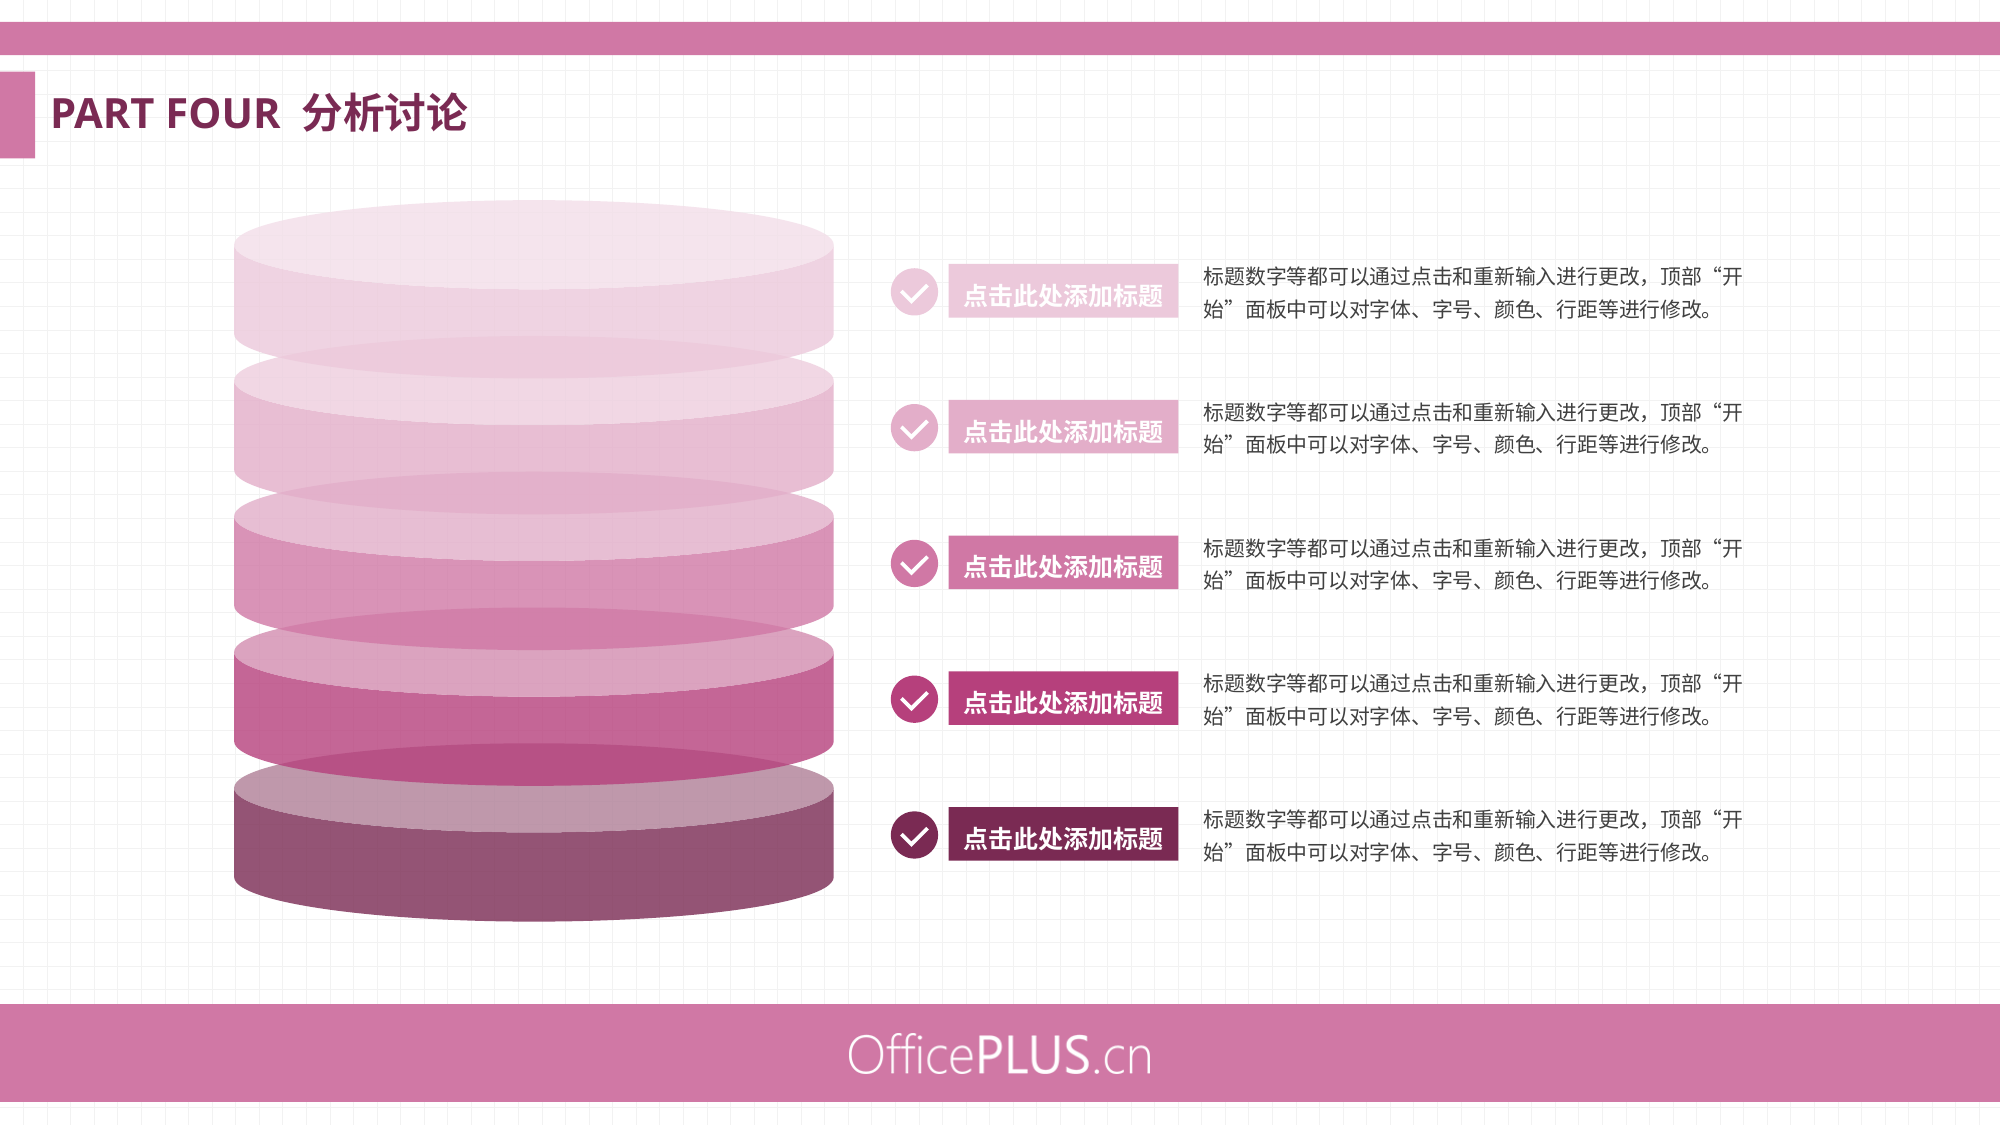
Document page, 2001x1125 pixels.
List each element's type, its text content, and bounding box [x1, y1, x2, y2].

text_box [890, 539, 939, 588]
text_box 标题数字等都可以通过点击和重新输入进行更改，顶部“开始”面板中可以对字体、字号、颜色、行距等进行修改。 [1188, 248, 1766, 329]
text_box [890, 404, 939, 452]
text_box [233, 765, 835, 923]
text_box [233, 199, 835, 380]
text_box 标题数字等都可以通过点击和重新输入进行更改，顶部“开始”面板中可以对字体、字号、颜色、行距等进行修改。 [1188, 520, 1766, 601]
text_box 点击此处添加标题 [948, 263, 1179, 318]
text_box 点击此处添加标题 [948, 399, 1179, 454]
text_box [890, 675, 939, 723]
text_box 点击此处添加标题 [948, 807, 1179, 861]
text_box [890, 811, 939, 859]
text_box 标题数字等都可以通过点击和重新输入进行更改，顶部“开始”面板中可以对字体、字号、颜色、行距等进行修改。 [1188, 656, 1766, 736]
text_box [233, 493, 835, 652]
text_box [233, 357, 835, 516]
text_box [890, 268, 939, 316]
text_box [233, 629, 835, 787]
picture [849, 1033, 1150, 1074]
text_box 标题数字等都可以通过点击和重新输入进行更改，顶部“开始”面板中可以对字体、字号、颜色、行距等进行修改。 [1188, 384, 1766, 465]
text_box 点击此处添加标题 [948, 671, 1179, 725]
list PART FOUR 分析讨论 [34, 70, 835, 159]
text_box 点击此处添加标题 [948, 535, 1179, 590]
text_box 标题数字等都可以通过点击和重新输入进行更改，顶部“开始”面板中可以对字体、字号、颜色、行距等进行修改。 [1188, 792, 1766, 872]
